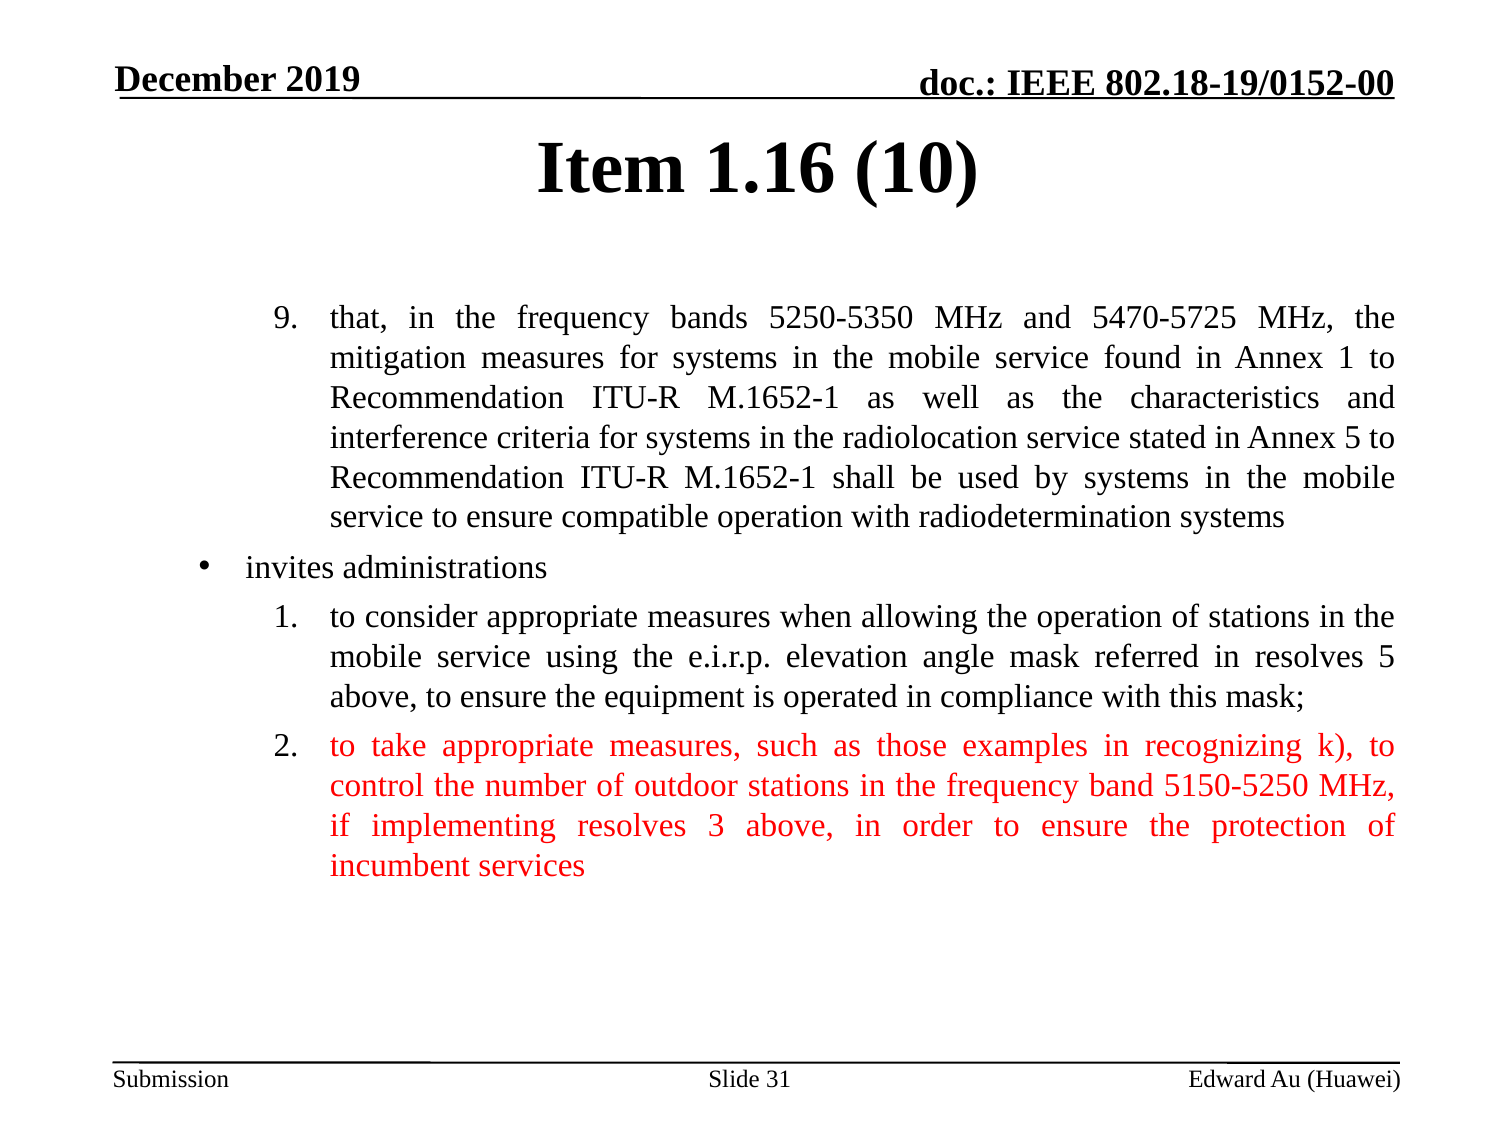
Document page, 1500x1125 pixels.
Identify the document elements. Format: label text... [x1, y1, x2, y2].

footer Edward Au (Huawei) [902, 1061, 1402, 1093]
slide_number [114, 54, 493, 100]
slide_number Slide 31 [699, 1061, 800, 1123]
title Item 1.16 (10) [120, 99, 1396, 226]
list that, in the frequency bands 5250-5350 MHz and 5470-5725 MHz, the mitigation measures for systems in the mobile service found in Annex 1 to Recommendation ITU-R M.1652-1 as well as the characteristics and interference criteria for systems in the radiolocation service stated in Annex 5 to Recommendation ITU-R M.1652-1 shall be used by systems in the mobile service to ensure compatible operation with radiodetermination systems invites administrations to consider appropriate measures when allowing the operation of stations in the mobile service using the e.i.r.p. elevation angle mask referred in resolves 5 above, to ensure the equipment is operated in compliance with this mask; to take appropriate measures, such as those examples in recognizing k), to control the number of outdoor stations in the frequency band 5150-5250 MHz, if implementing resolves 3 above, in order to ensure the protection of incumbent services [108, 287, 1413, 1063]
